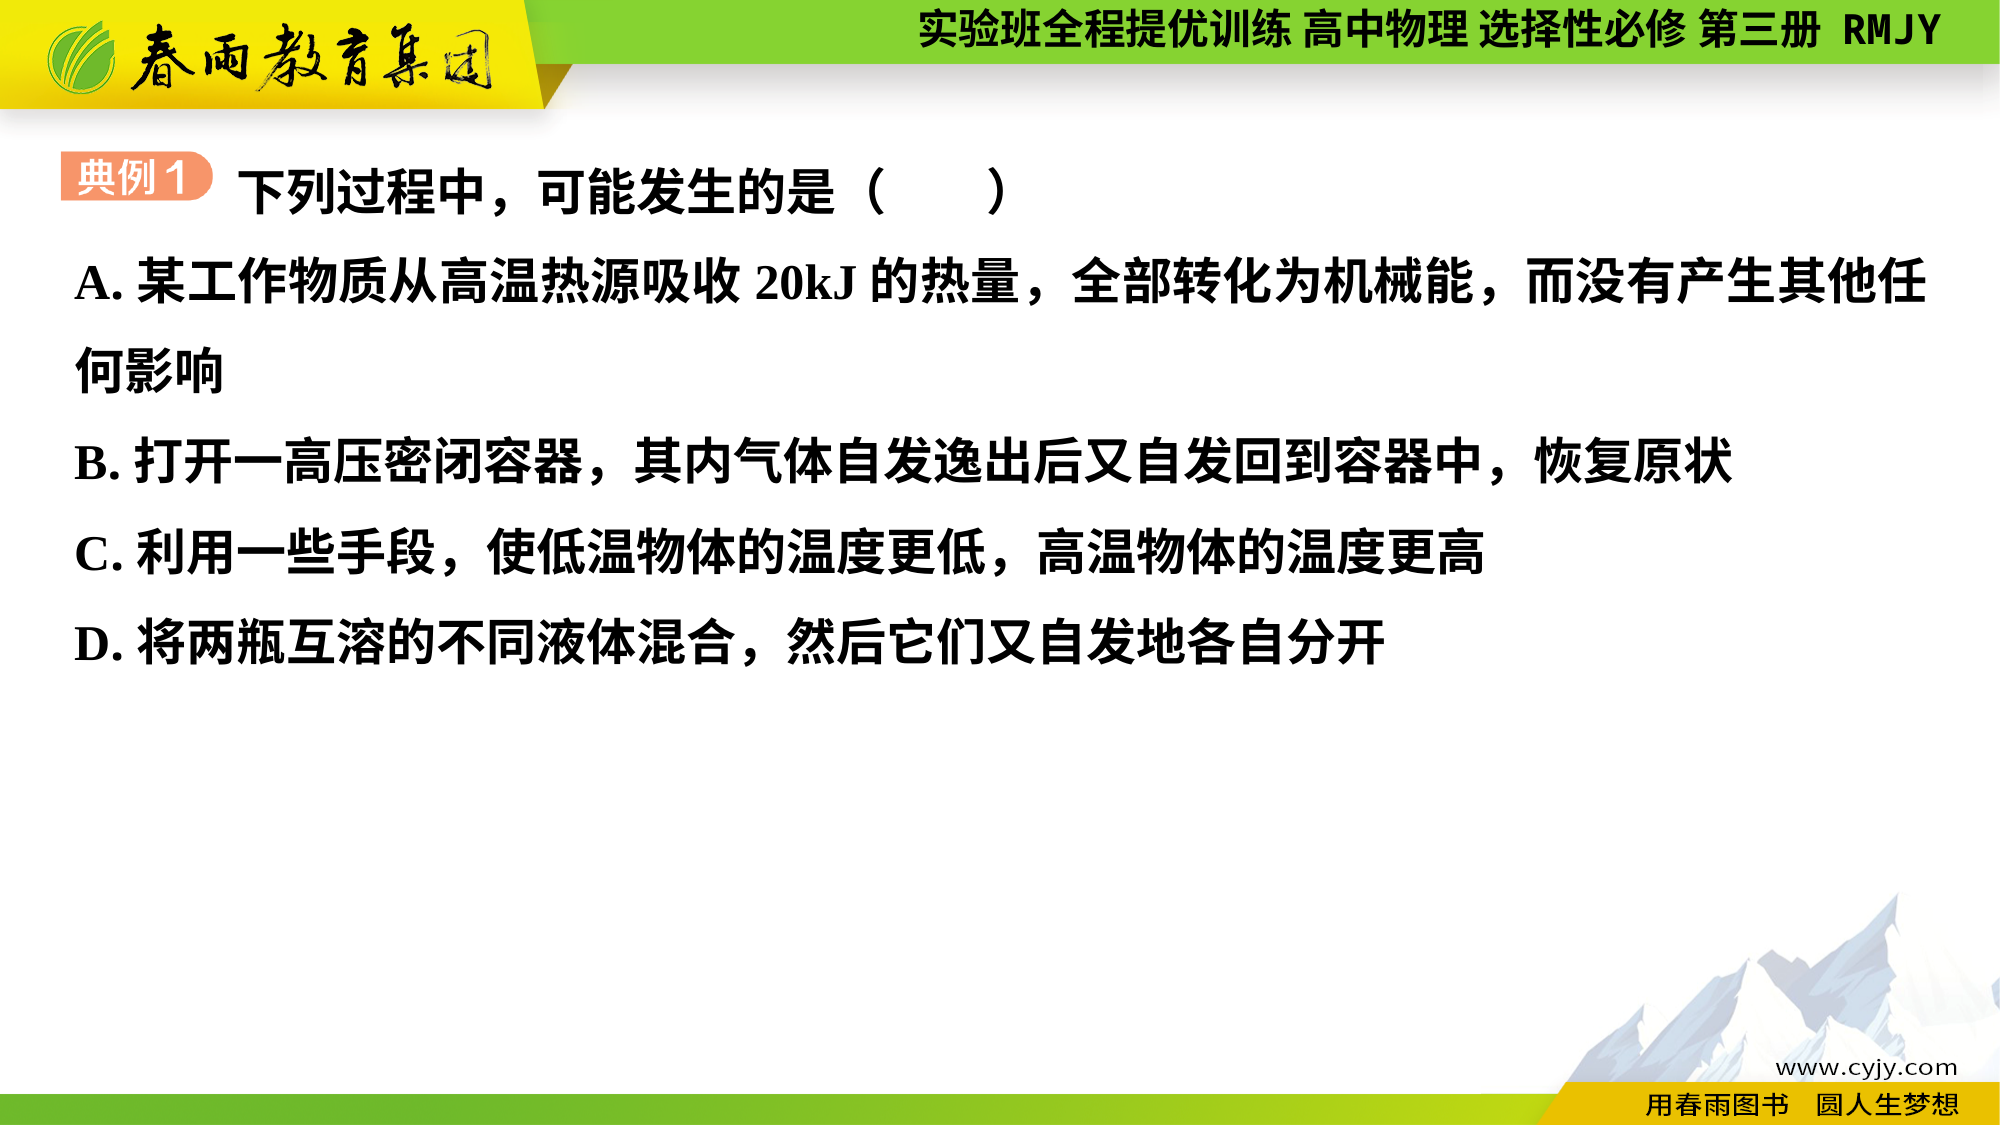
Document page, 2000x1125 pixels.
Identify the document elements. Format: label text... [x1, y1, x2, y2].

list 下列过程中，可能发生的是（ ） A.某工作物质从高温热源吸收20kJ的热量，全部转化为机械能，而没有产生其他任何影响 B.打开一高压密闭容器，其内气体自发逸出后又自发回到容器中，恢复原状 C.利用一些手段，使低温物体的温度更低，高温物体的温度更高 D.将两瓶互溶的不同液体混合，然后它们又自发地各自分开 [59, 122, 1944, 672]
picture [0, 0, 2000, 1125]
